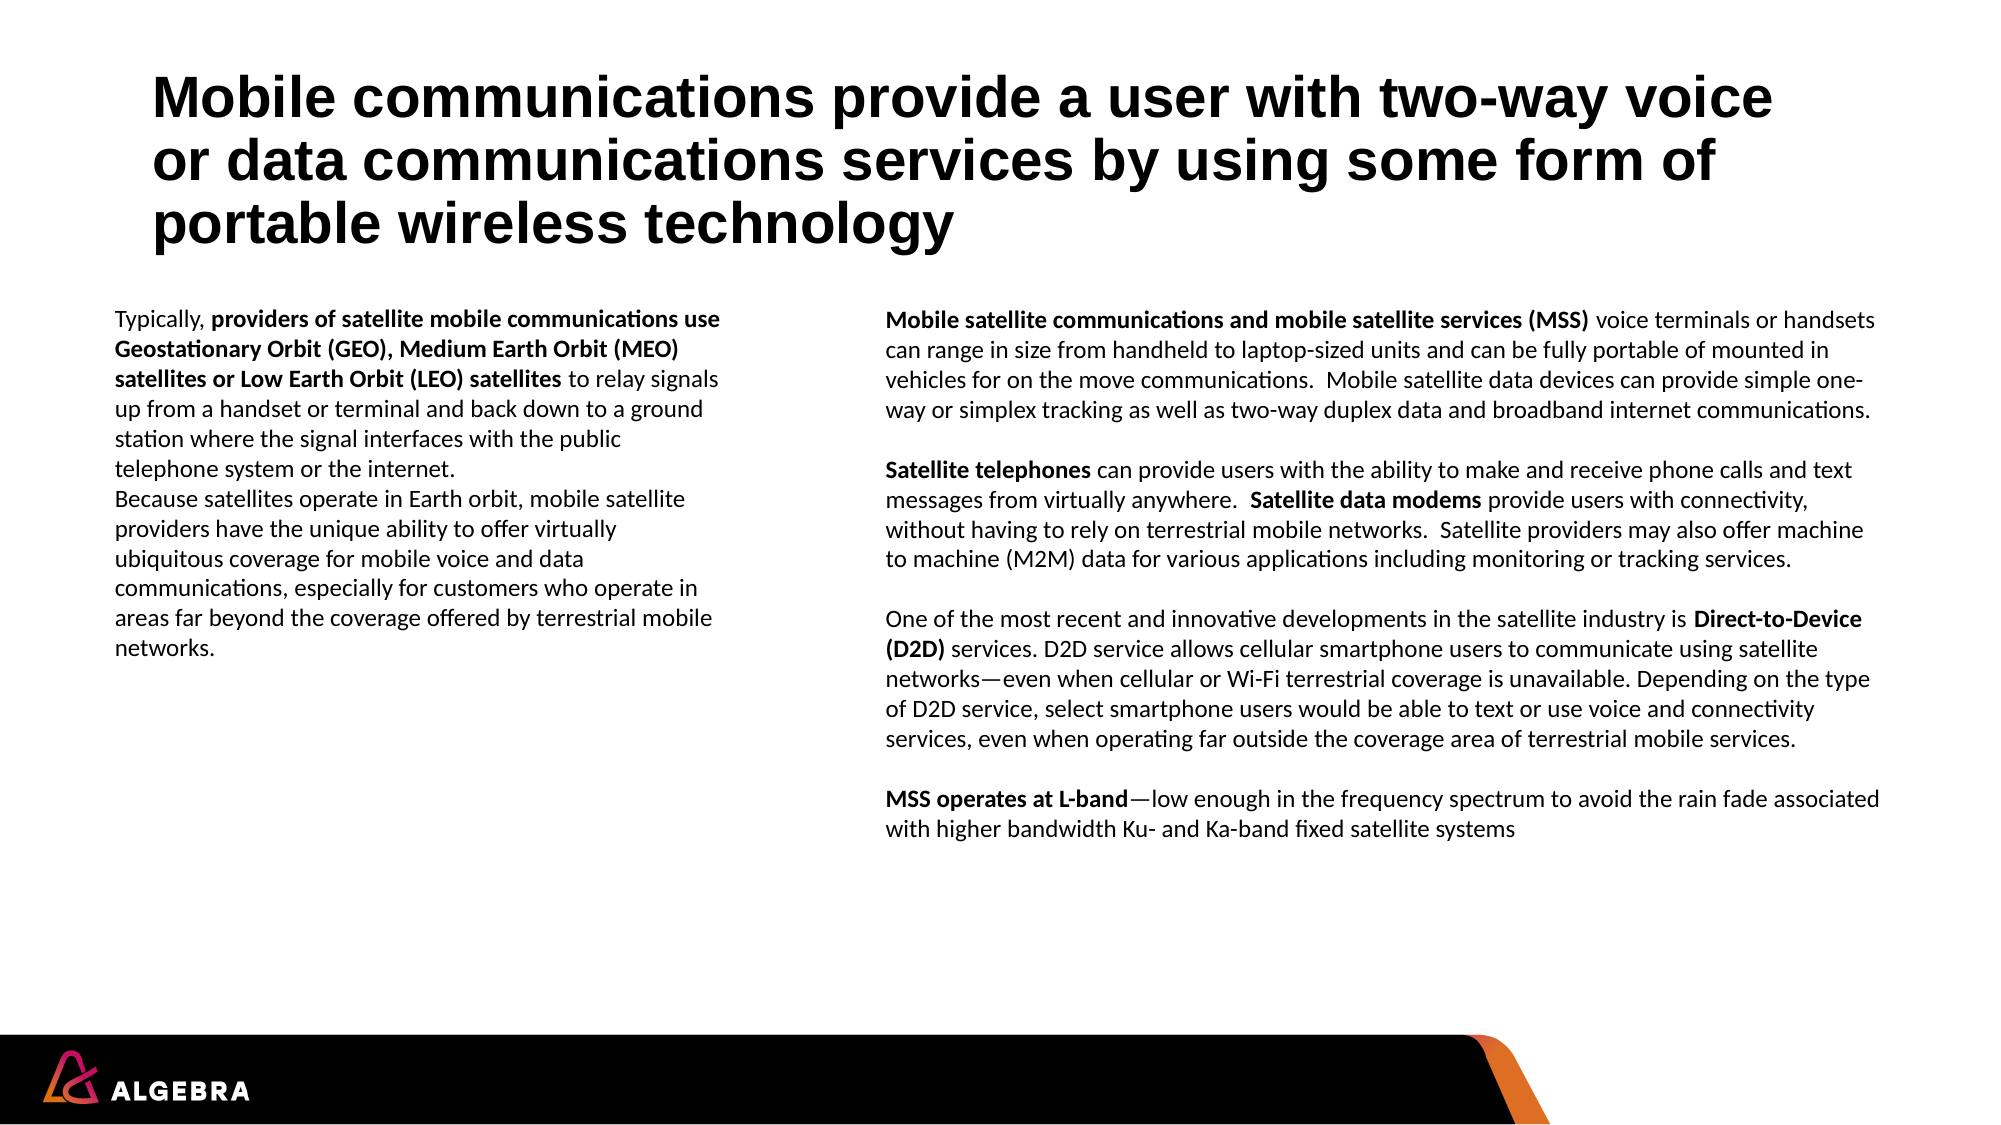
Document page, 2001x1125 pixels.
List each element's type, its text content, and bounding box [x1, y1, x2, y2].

text_box Mobile satellite communications and mobile satellite services (MSS) voice terminals or handsets can range in size from handheld to laptop-sized units and can be fully portable of mounted in vehicles for on the move communications. Mobile satellite data devices can provide simple one-way or simplex tracking as well as two-way duplex data and broadband internet communications. Satellite telephones can provide users with the ability to make and receive phone calls and text messages from virtually anywhere. Satellite data modems provide users with connectivity, without having to rely on terrestrial mobile networks. Satellite providers may also offer machine to machine (M2M) data for various applications including monitoring or tracking services. One of the most recent and innovative developments in the satellite industry is Direct-to-Device (D2D) services. D2D service allows cellular smartphone users to communicate using satellite networks—even when cellular or Wi-Fi terrestrial coverage is unavailable. Depending on the type of D2D service, select smartphone users would be able to text or use voice and connectivity services, even when operating far outside the coverage area of terrestrial mobile services. MSS operates at L-band—low enough in the frequency spectrum to avoid the rain fade associated with higher bandwidth Ku- and Ka-band fixed satellite systems [870, 295, 1901, 1026]
title Mobile communications provide a user with two-way voice or data communications services by using some form of portable wireless technology [137, 59, 1863, 278]
picture [0, 1034, 1733, 1125]
text_box Typically, providers of satellite mobile communications use Geostationary Orbit (GEO), Medium Earth Orbit (MEO) satellites or Low Earth Orbit (LEO) satellites to relay signals up from a handset or terminal and back down to a ground station where the signal interfaces with the public telephone system or the internet. Because satellites operate in Earth orbit, mobile satellite providers have the unique ability to offer virtually ubiquitous coverage for mobile voice and data communications, especially for customers who operate in areas far beyond the coverage offered by terrestrial mobile networks. [99, 294, 739, 677]
